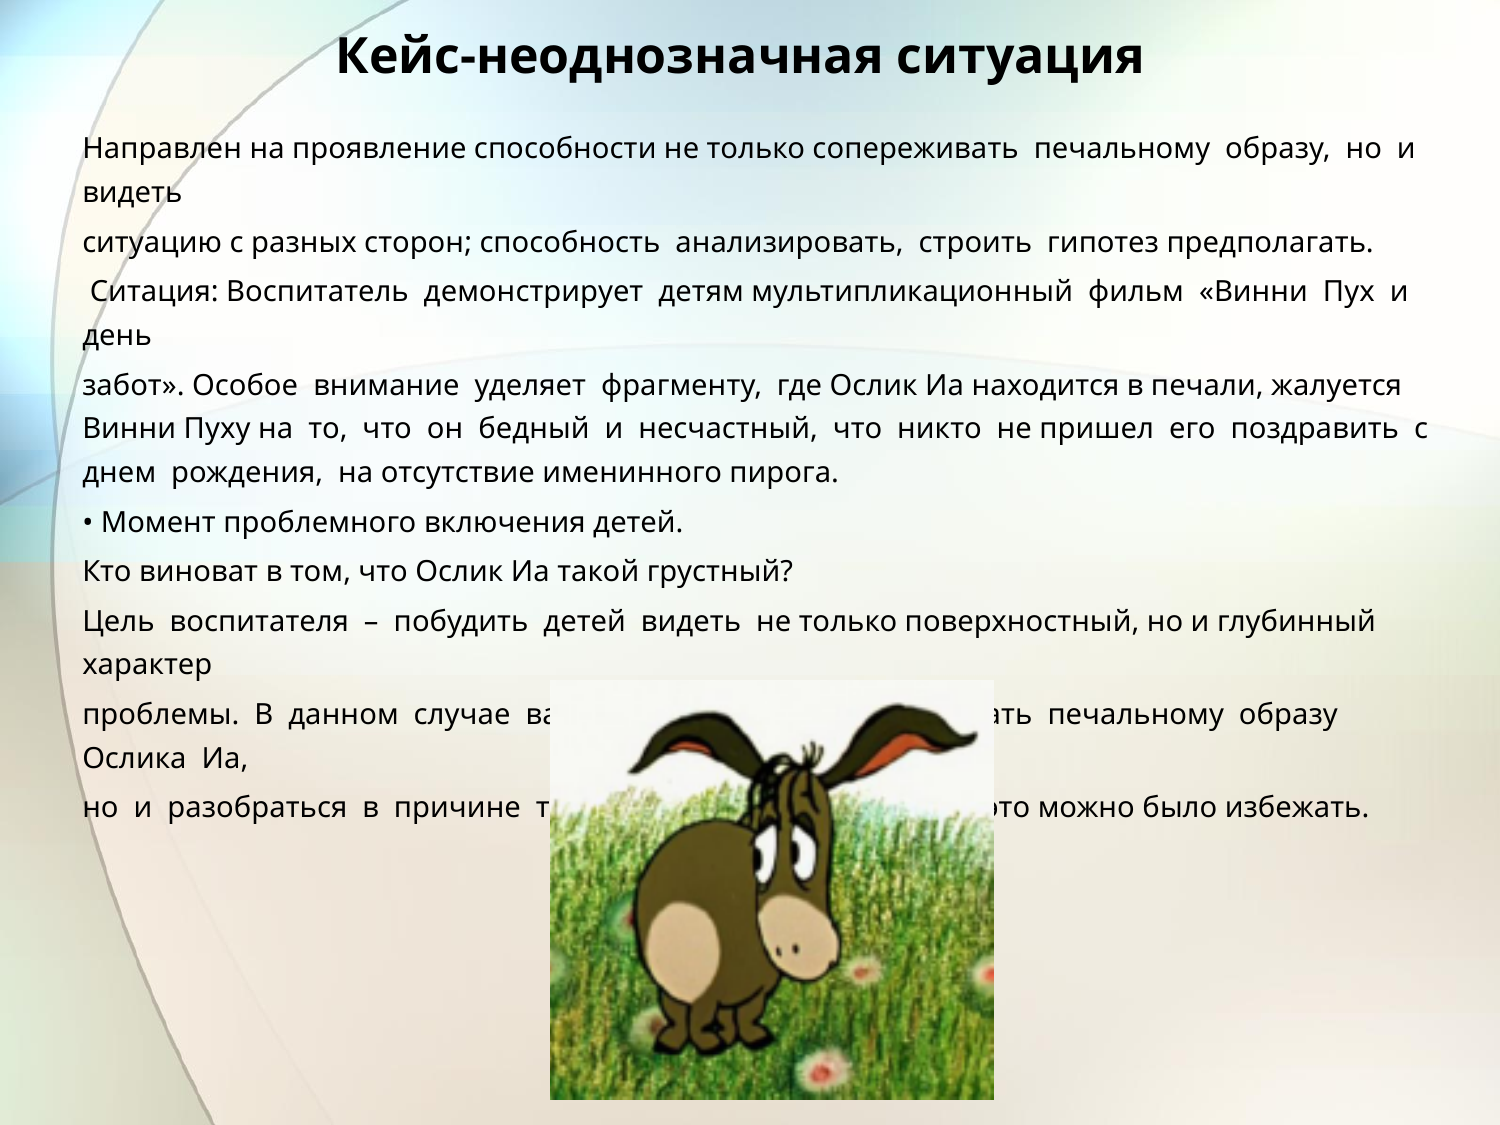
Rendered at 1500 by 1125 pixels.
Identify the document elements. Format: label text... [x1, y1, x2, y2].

title Кейс-неоднозначная ситуация [0, 19, 1495, 79]
list Направлен на проявление способности не только сопереживать печальному образу, но и видеть ситуацию с разных сторон; способность анализировать, строить гипотез предполагать. Ситация: Воспитатель демонстрирует детям мультипликационный фильм «Винни Пух и день забот». Особое внимание уделяет фрагменту, где Ослик Иа находится в печали, жалуется Винни Пуху на то, что он бедный и несчастный, что никто не пришел его поздравить с днем рождения, на отсутствие именинного пирога. • Момент проблемного включения детей. Кто виноват в том, что Ослик Иа такой грустный? Цель воспитателя – побудить детей видеть не только поверхностный, но и глубинный характер проблемы. В данном случае важно не только посочувствовать печальному образу Ослика Иа, но и разобраться в причине того, почему так вышло и как это можно было избежать. [67, 113, 1462, 1083]
picture [0, 0, 1500, 1125]
